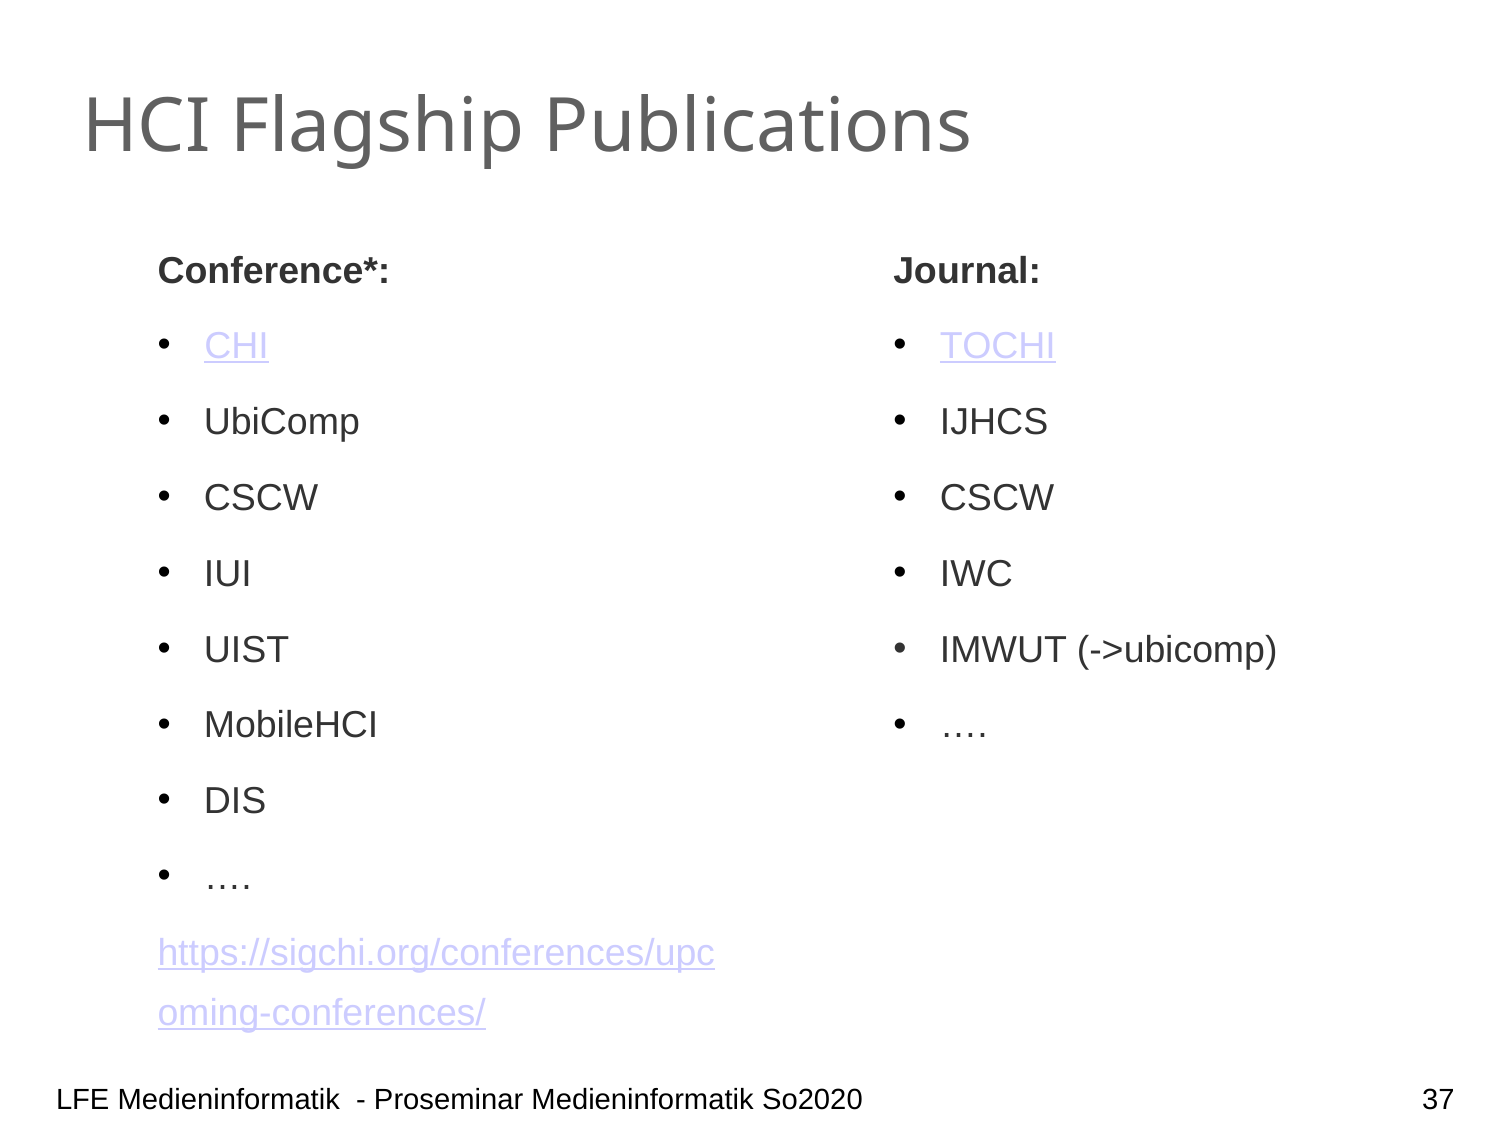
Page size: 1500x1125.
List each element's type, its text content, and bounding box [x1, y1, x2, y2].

text_box Journal: TOCHI IJHCS CSCW IWC IMWUT (->ubicomp) …. [810, 215, 1463, 971]
text_box Conference*: CHI UbiComp CSCW IUI UIST MobileHCI DIS …. https://sigchi.org/conferences/upcoming-conferences/ [74, 215, 727, 971]
text_box HCI Flagship Publications [74, 28, 1425, 216]
slide_number 37 [1412, 1072, 1463, 1121]
